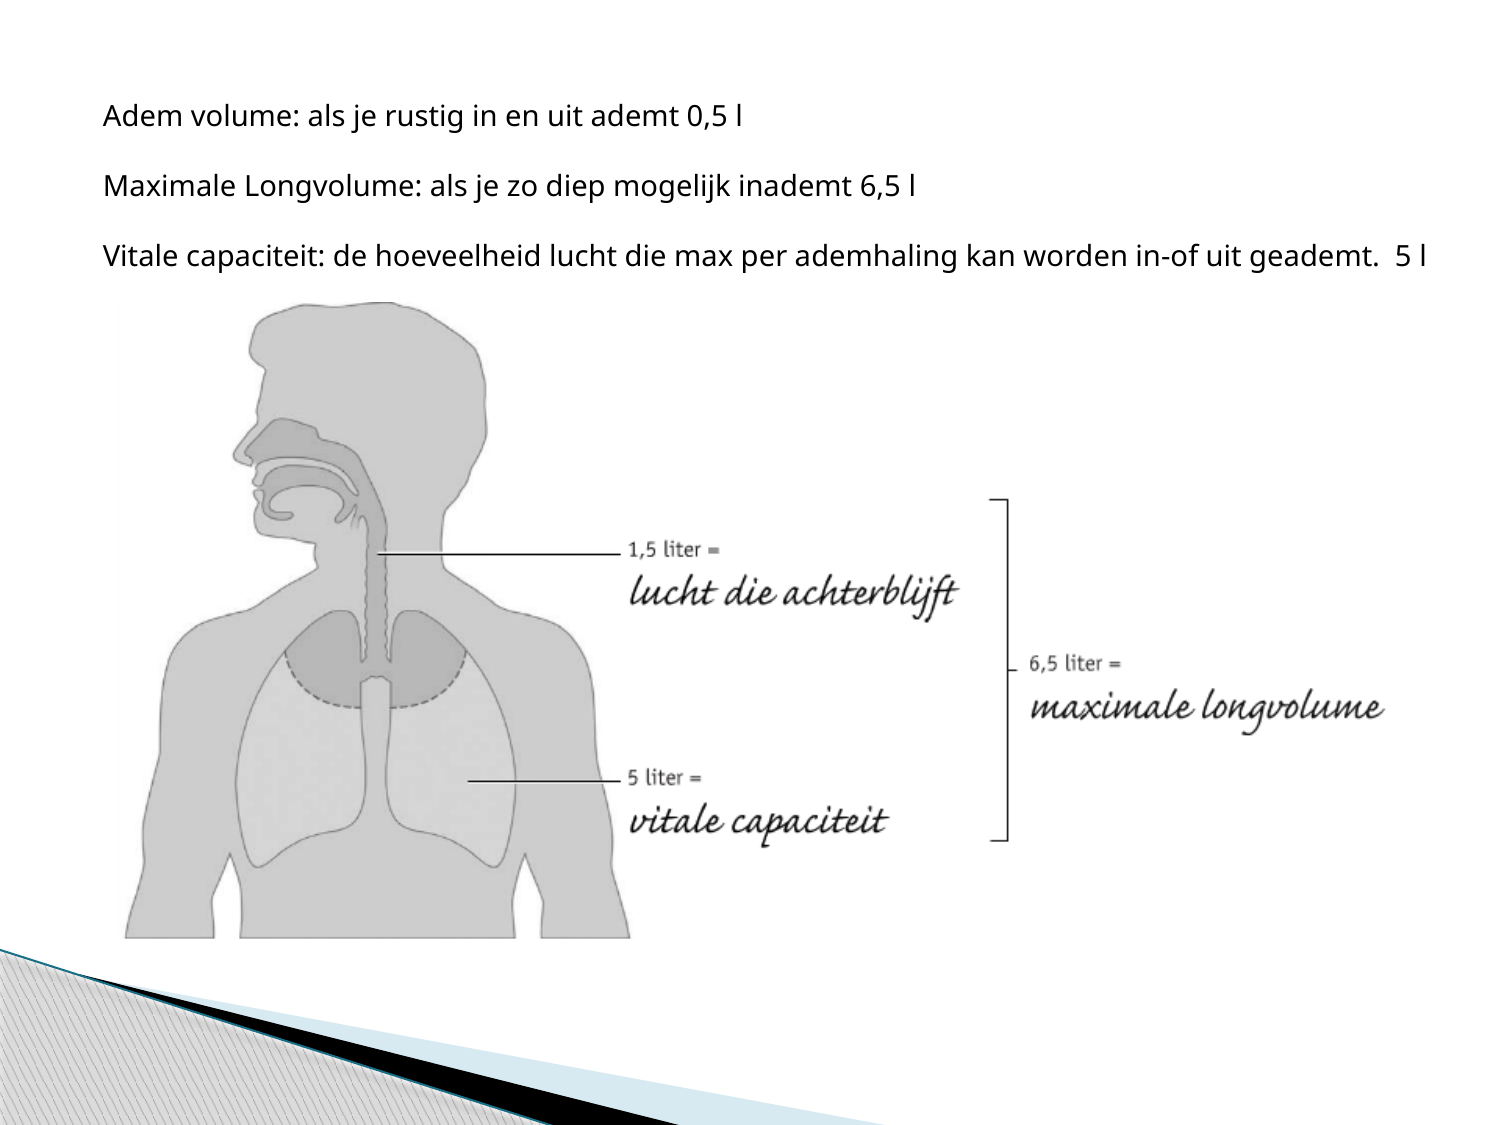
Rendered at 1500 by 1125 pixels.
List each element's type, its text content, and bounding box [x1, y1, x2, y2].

picture [87, 302, 1412, 964]
text_box Adem volume: als je rustig in en uit ademt 0,5 l Maximale Longvolume: als je zo diep mogelijk inademt 6,5 l Vitale capaciteit: de hoeveelheid lucht die max per ademhaling kan worden in-of uit geademt. 5 l [88, 89, 1459, 280]
